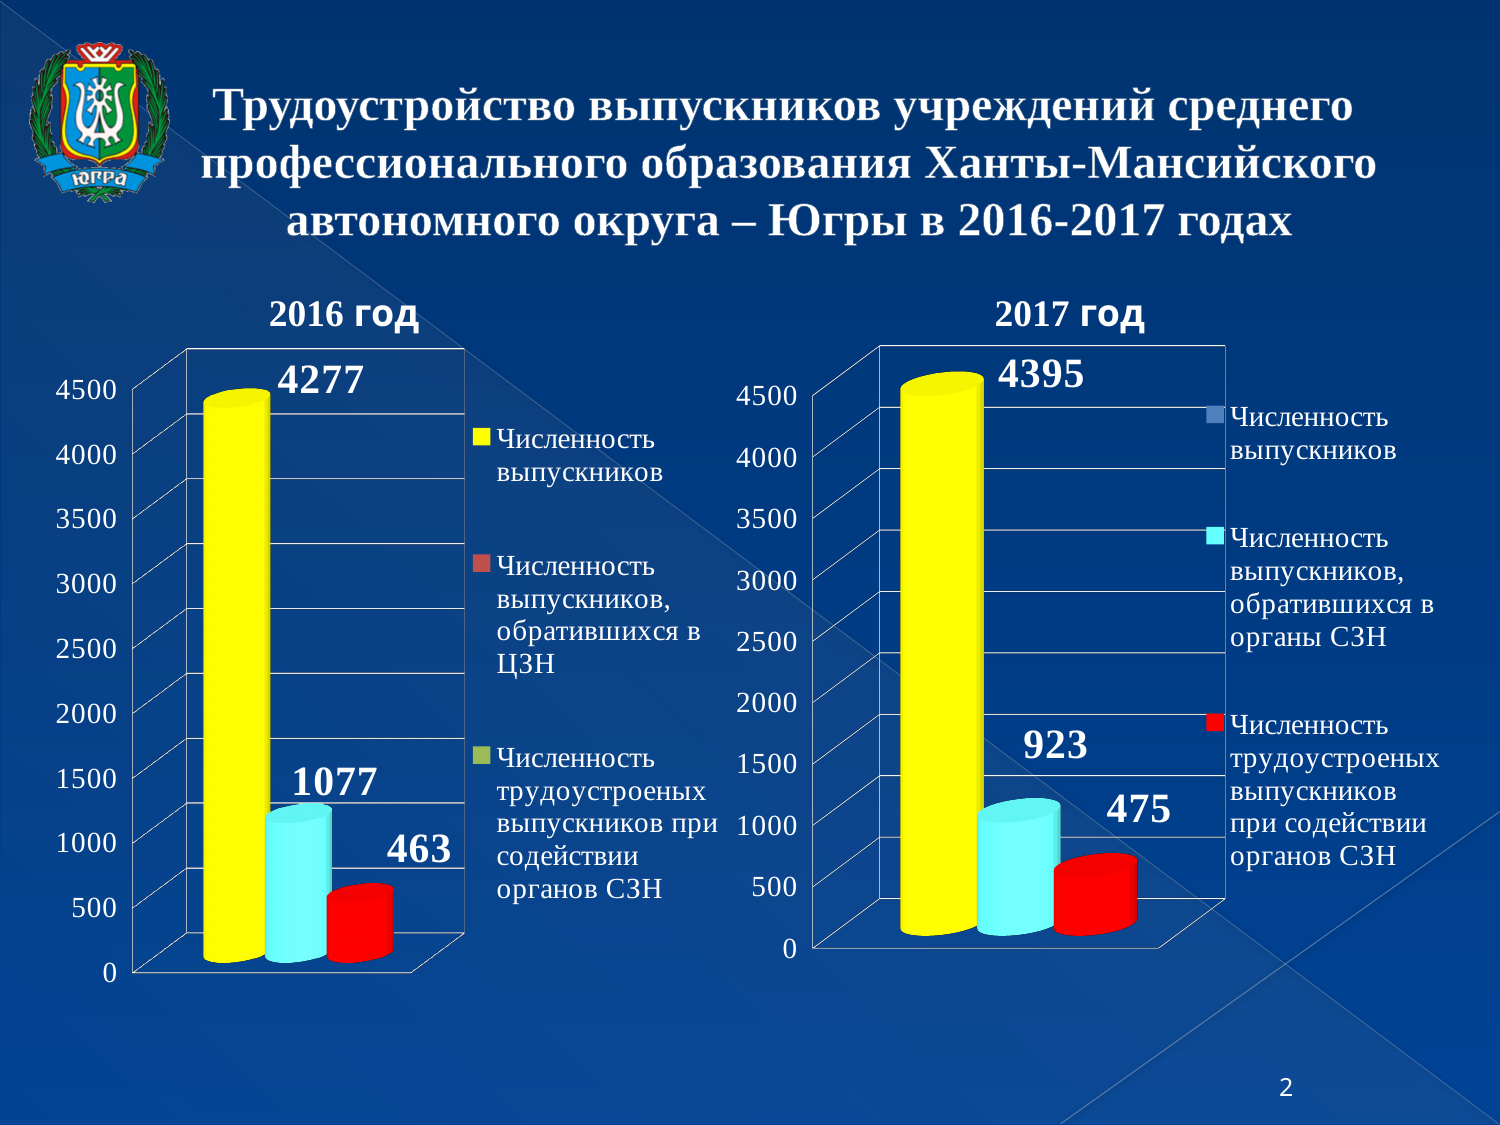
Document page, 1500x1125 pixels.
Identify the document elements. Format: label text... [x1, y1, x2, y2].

title Трудоустройство выпускников учреждений среднего профессионального образования Ханты-Мансийского автономного округа – Югры в 2016-2017 годах [75, 43, 1425, 274]
table_header 2016 год 2017 год [254, 279, 1254, 324]
slide_number 2 [1245, 1063, 1328, 1113]
chart [29, 302, 1459, 1036]
picture [29, 42, 170, 203]
